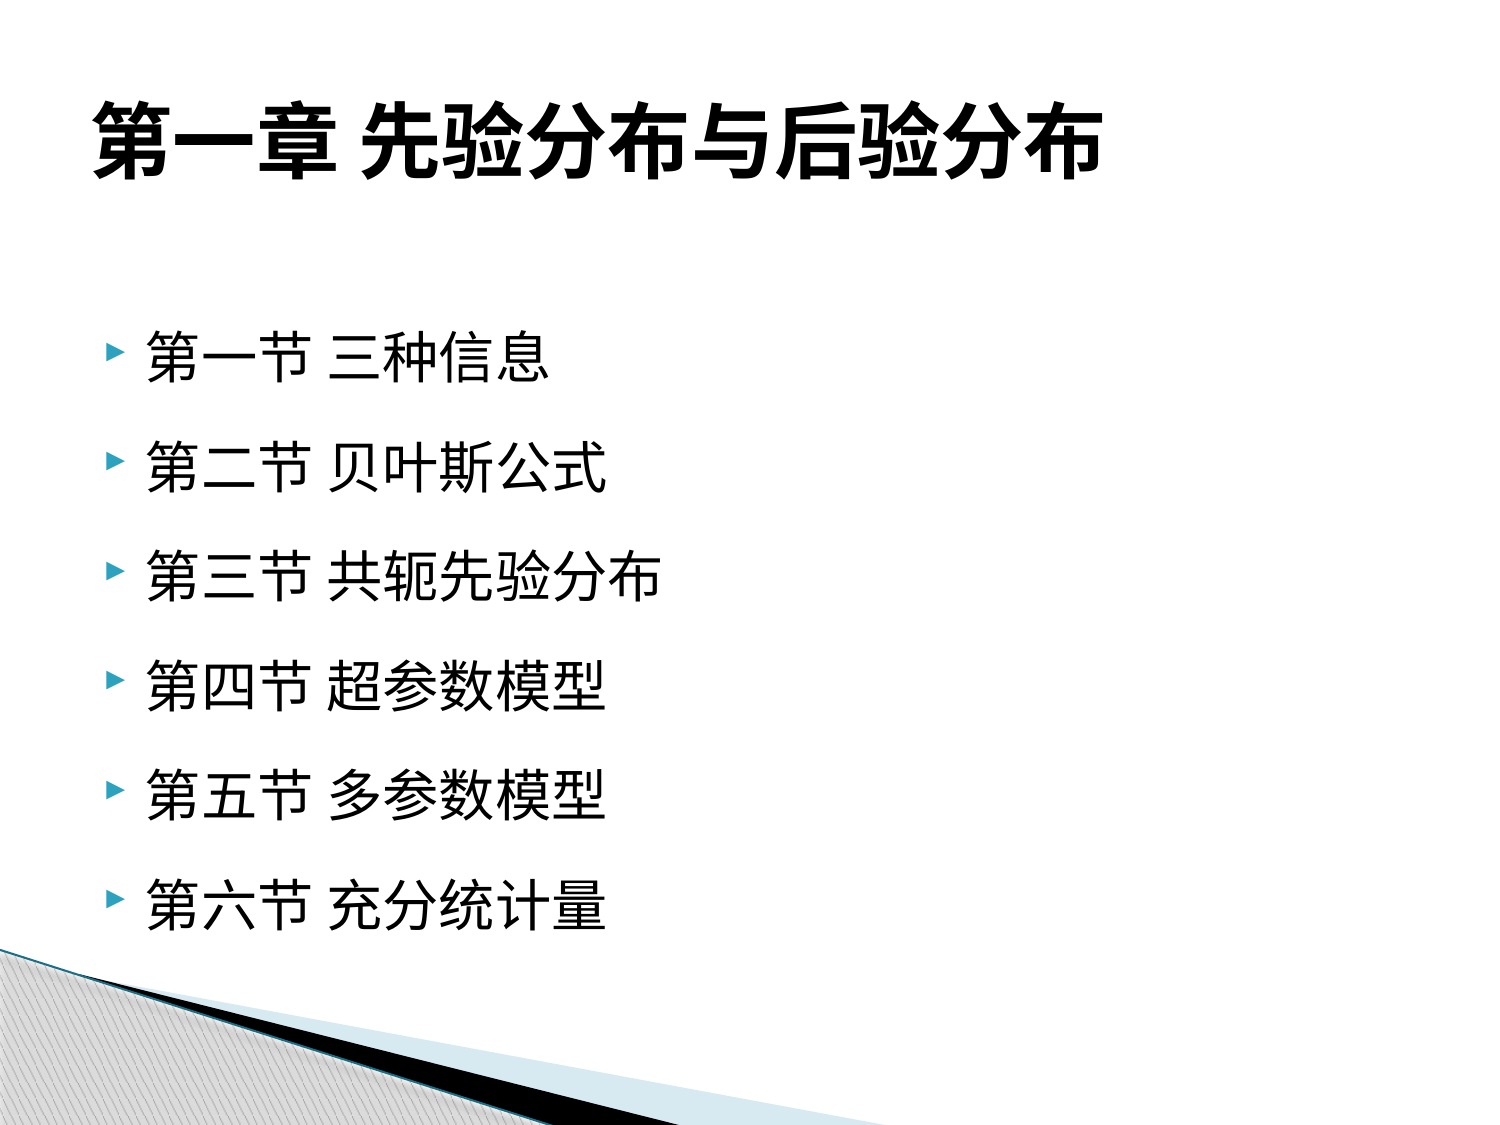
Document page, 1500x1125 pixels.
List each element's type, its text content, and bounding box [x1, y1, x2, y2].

list 第一节 三种信息 第二节 贝叶斯公式 第三节 共轭先验分布 第四节 超参数模型 第五节 多参数模型 第六节 充分统计量 [70, 281, 1421, 1024]
title 第一章 先验分布与后验分布 [75, 45, 1425, 233]
